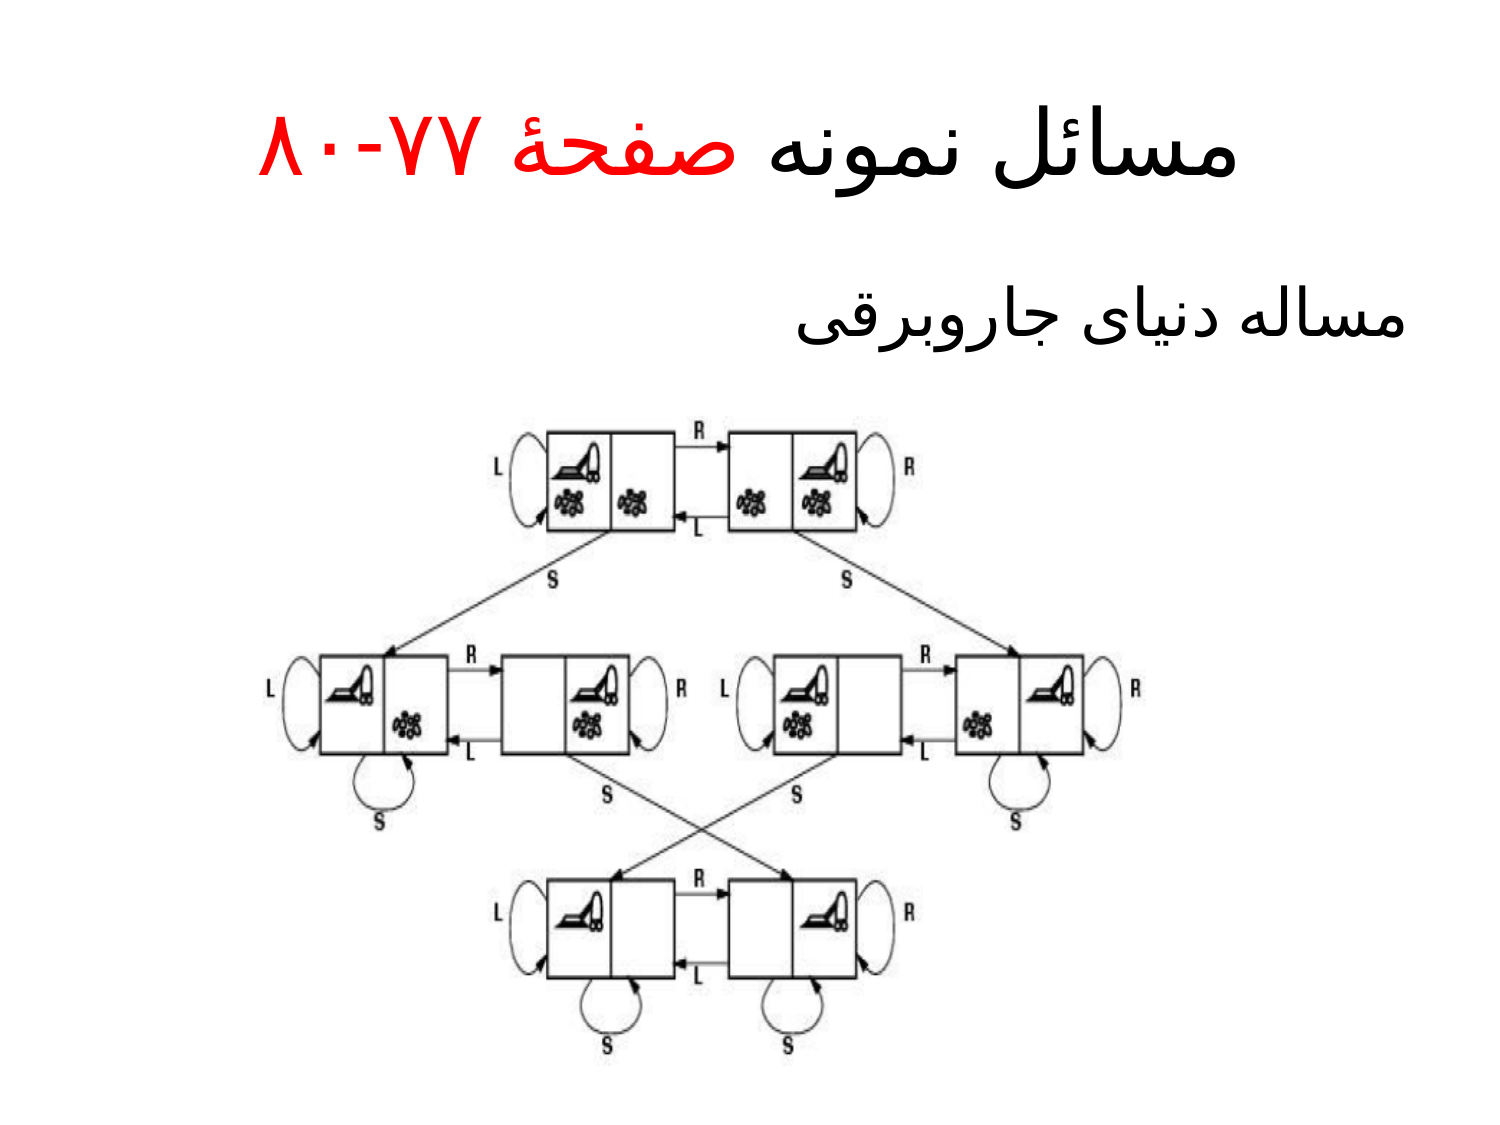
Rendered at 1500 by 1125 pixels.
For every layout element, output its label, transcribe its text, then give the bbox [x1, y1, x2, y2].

title مسائل نمونه صفحهٔ ۷۷-۸۰ [75, 45, 1425, 233]
picture [187, 373, 1163, 1066]
list مساله دنیای جاروبرقی‌ [75, 262, 1425, 363]
